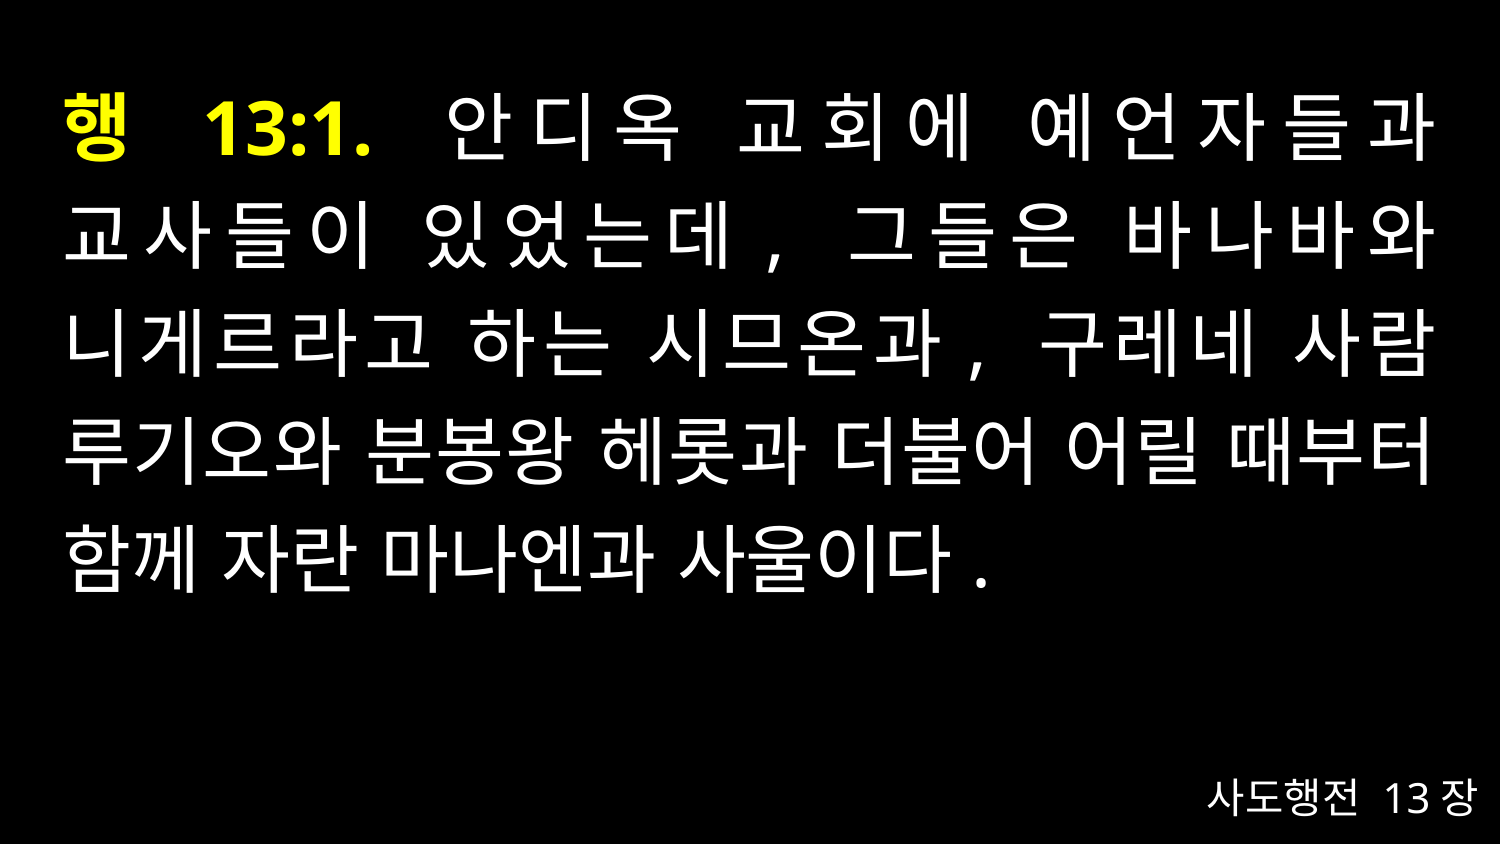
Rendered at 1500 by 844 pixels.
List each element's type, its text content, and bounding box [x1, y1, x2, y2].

subtitle 사도행전 13장 [916, 770, 1500, 844]
title 행 13:1. 안디옥 교회에 예언자들과 교사들이 있었는데, 그들은 바나바와 니게르라고 하는 시므온과, 구레네 사람 루기오와 분봉왕 헤롯과 더불어 어릴 때부터 함께 자란 마나엔과 사울이다. [0, 0, 1500, 844]
